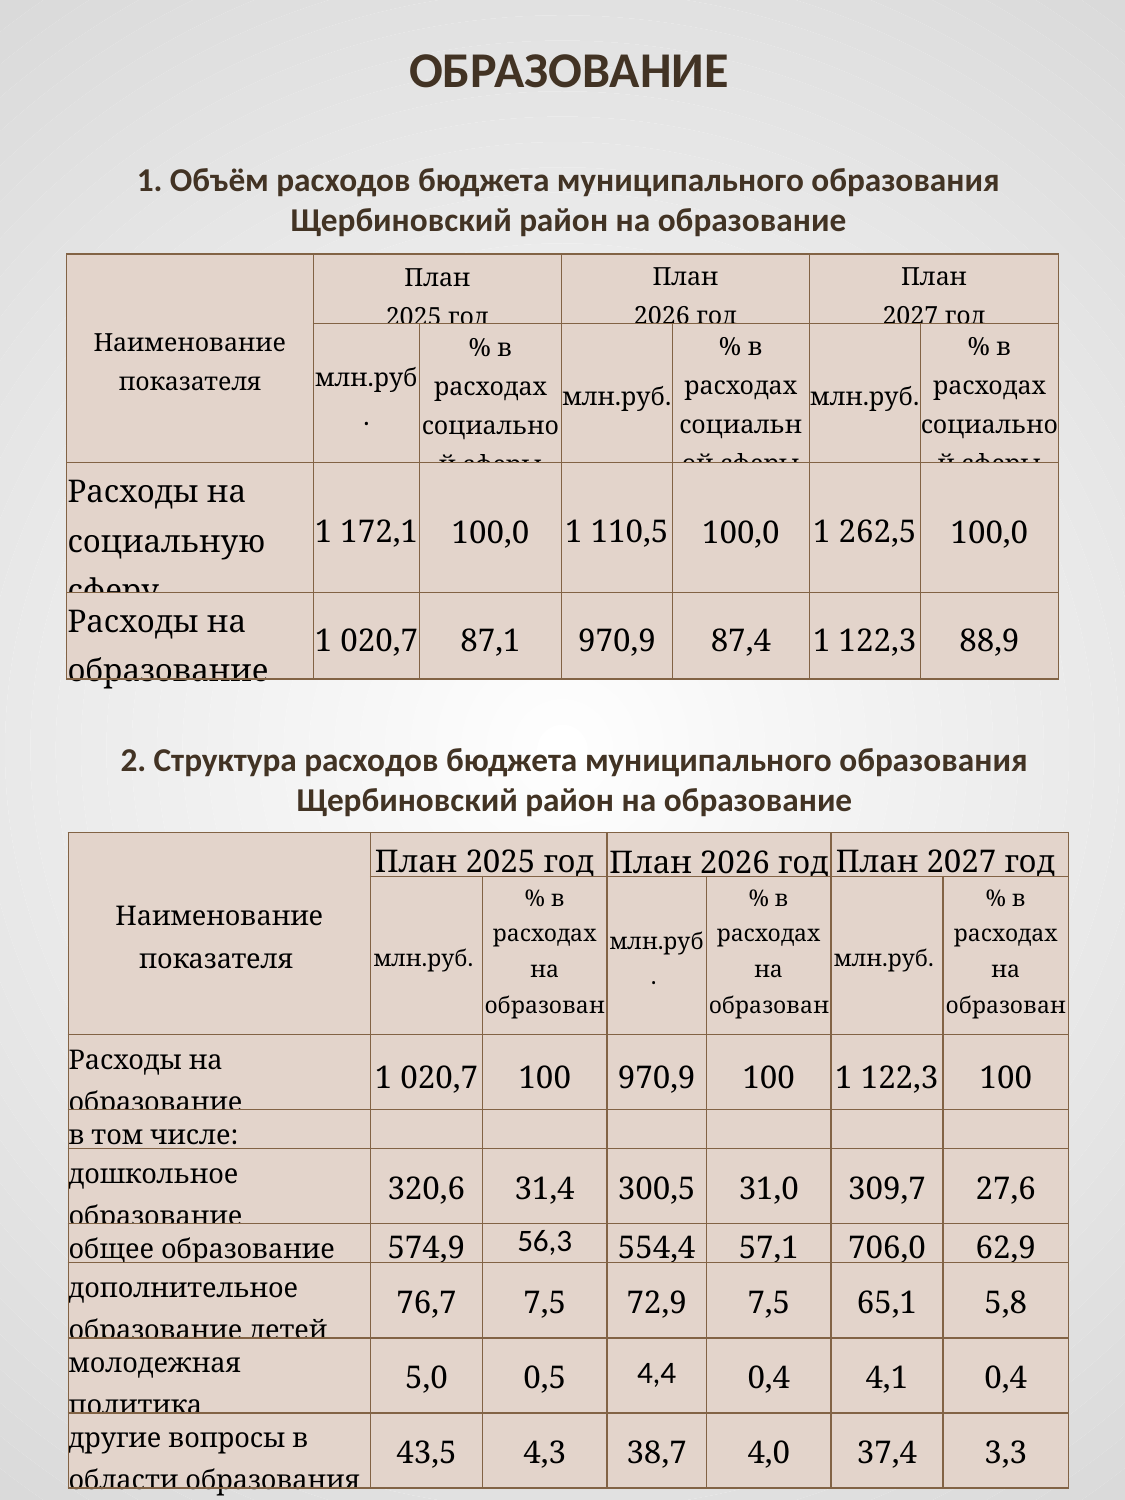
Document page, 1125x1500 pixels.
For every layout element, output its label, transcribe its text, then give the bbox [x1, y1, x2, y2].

table_cell млн.руб. [562, 324, 672, 462]
table_cell млн.руб. [371, 877, 482, 1034]
table_cell общее образование [69, 1224, 370, 1262]
table_cell 43,5 [371, 1414, 482, 1487]
table_cell млн.руб. [608, 877, 706, 1034]
table_cell 87,4 [673, 593, 809, 678]
table_cell 4,0 [707, 1414, 830, 1487]
table_cell 0,4 [707, 1339, 830, 1412]
table_cell [371, 1110, 482, 1148]
table_cell 1 122,3 [810, 593, 920, 678]
table_cell 27,6 [944, 1149, 1068, 1223]
table_cell 1 262,5 [810, 463, 920, 592]
table_cell % в расходах на образование [944, 877, 1068, 1034]
table_cell млн.руб. [314, 324, 419, 462]
table_cell 1 020,7 [314, 593, 419, 678]
table_cell [608, 1110, 706, 1148]
table_cell % в расходах на образование [707, 877, 830, 1034]
table_cell 5,0 [371, 1339, 482, 1412]
table_cell 1 020,7 [371, 1035, 482, 1109]
table_cell Расходы на социальную сферу [67, 463, 313, 592]
table_cell [483, 1110, 606, 1148]
table_cell 320,6 [371, 1149, 482, 1223]
table_cell 100 [483, 1035, 606, 1109]
table_cell млн.руб. [832, 877, 942, 1034]
table_header План 2027 год [810, 255, 1058, 323]
table_cell 100,0 [673, 463, 809, 592]
table_cell 65,1 [832, 1263, 942, 1337]
table_cell 574,9 [371, 1224, 482, 1262]
table_header Наименование показателя [67, 255, 313, 462]
table_cell 970,9 [608, 1035, 706, 1109]
table_cell 100,0 [921, 463, 1058, 592]
table_cell 554,4 [608, 1224, 706, 1262]
table_cell 100 [707, 1035, 830, 1109]
table_cell 100,0 [420, 463, 561, 592]
table_cell 4,4 [608, 1339, 706, 1412]
table_cell 31,0 [707, 1149, 830, 1223]
table_cell 970,9 [562, 593, 672, 678]
table_cell 309,7 [832, 1149, 942, 1223]
table_cell 57,1 [707, 1224, 830, 1262]
table_cell % в расходах социальной сферы [420, 324, 561, 462]
table_cell 706,0 [832, 1224, 942, 1262]
table_cell 300,5 [608, 1149, 706, 1223]
table_cell дошкольное образование [69, 1149, 370, 1223]
table_header Наименование показателя [69, 833, 370, 1034]
table_cell 0,4 [944, 1339, 1068, 1412]
text_box ОБРАЗОВАНИЕ 1. Объём расходов бюджета муниципального образования Щербиновский район на образование [78, 37, 1059, 239]
table_header План 2026 год [608, 833, 830, 876]
table_cell 1 110,5 [562, 463, 672, 592]
table_cell 76,7 [371, 1263, 482, 1337]
table_cell молодежная политика [69, 1339, 370, 1412]
table_cell 87,1 [420, 593, 561, 678]
table_cell [832, 1110, 942, 1148]
table_cell в том числе: [69, 1110, 370, 1148]
table_cell % в расходах социальной сферы [673, 324, 809, 462]
table_cell другие вопросы в области образования [69, 1414, 370, 1487]
table_cell % в расходах социальной сферы [921, 324, 1058, 462]
table_cell 1 122,3 [832, 1035, 942, 1109]
table_header План 2027 год [832, 833, 1068, 876]
table_cell Расходы на образование [69, 1035, 370, 1109]
table_cell 72,9 [608, 1263, 706, 1337]
table_cell 7,5 [483, 1263, 606, 1337]
table_cell 62,9 [944, 1224, 1068, 1262]
table_cell Расходы на образование [67, 593, 313, 678]
text_box 2. Структура расходов бюджета муниципального образования Щербиновский район на образование [78, 738, 1071, 819]
table_header План 2025 год [371, 833, 606, 876]
table_cell млн.руб. [810, 324, 920, 462]
table_cell 4,3 [483, 1414, 606, 1487]
table_cell 7,5 [707, 1263, 830, 1337]
table_cell % в расходах на образование [483, 877, 606, 1034]
table_cell 38,7 [608, 1414, 706, 1487]
table_cell 3,3 [944, 1414, 1068, 1487]
table_cell 1 172,1 [314, 463, 419, 592]
table_cell дополнительное образование детей [69, 1263, 370, 1337]
table_cell [707, 1110, 830, 1148]
table_cell 56,3 [483, 1224, 606, 1262]
table_cell 88,9 [921, 593, 1058, 678]
table_cell 5,8 [944, 1263, 1068, 1337]
table_cell 100 [944, 1035, 1068, 1109]
table_header План 2025 год [314, 255, 561, 323]
table_cell 31,4 [483, 1149, 606, 1223]
table_cell 37,4 [832, 1414, 942, 1487]
table_cell 0,5 [483, 1339, 606, 1412]
table_cell 4,1 [832, 1339, 942, 1412]
table_header План 2026 год [562, 255, 809, 323]
table_cell [944, 1110, 1068, 1148]
